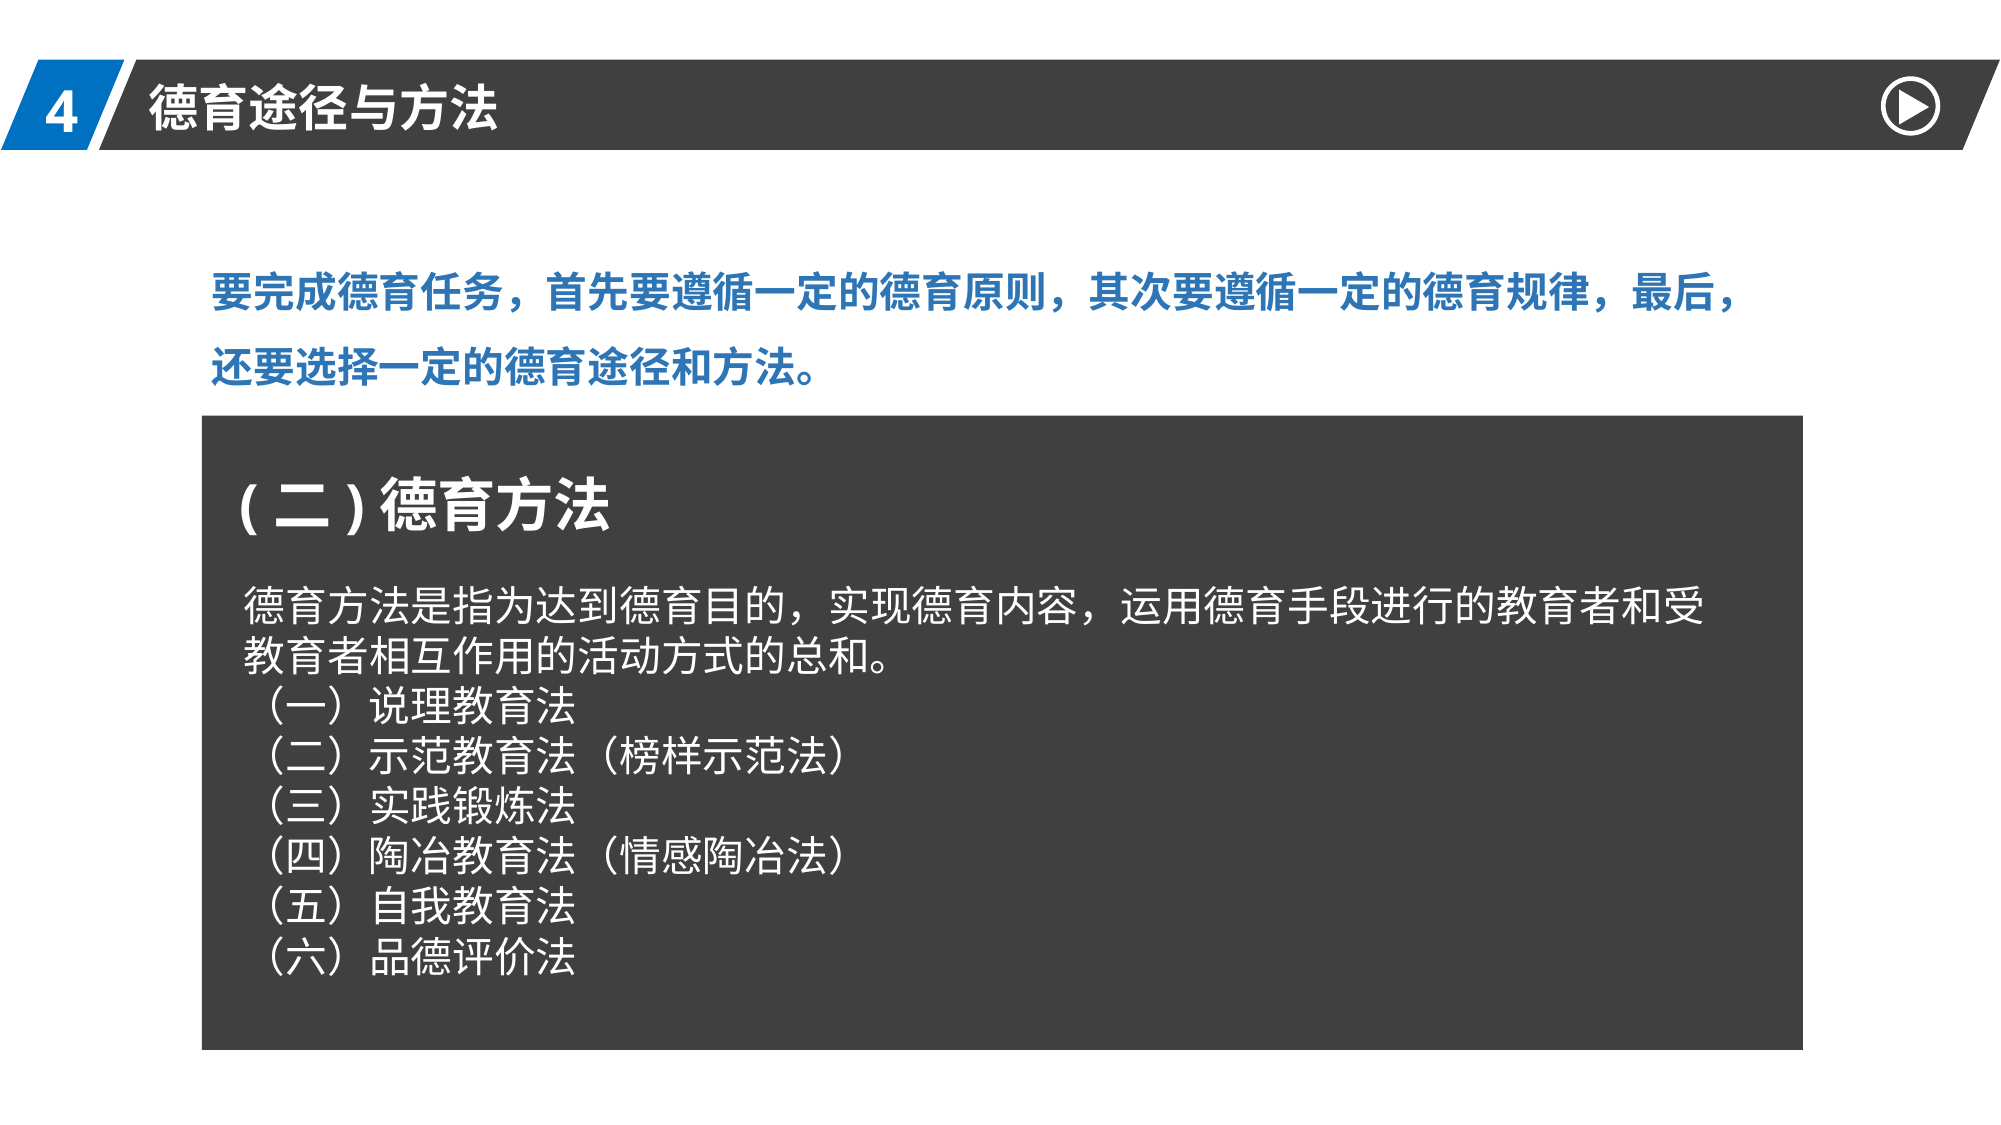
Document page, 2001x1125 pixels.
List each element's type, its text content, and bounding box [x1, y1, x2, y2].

text_box [133, 59, 2000, 150]
text_box [1, 80, 30, 150]
text_box [201, 415, 1803, 1050]
text_box [35, 59, 125, 66]
text_box 德育途径与方法 [134, 69, 686, 145]
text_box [1883, 78, 1939, 134]
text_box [239, 467, 1746, 985]
text_box 4 [30, 66, 135, 152]
text_box 要完成德育任务，首先要遵循一定的德育原则，其次要遵循一定的德育规律，最后，还要选择一定的德育途径和方法。 [197, 233, 1803, 398]
